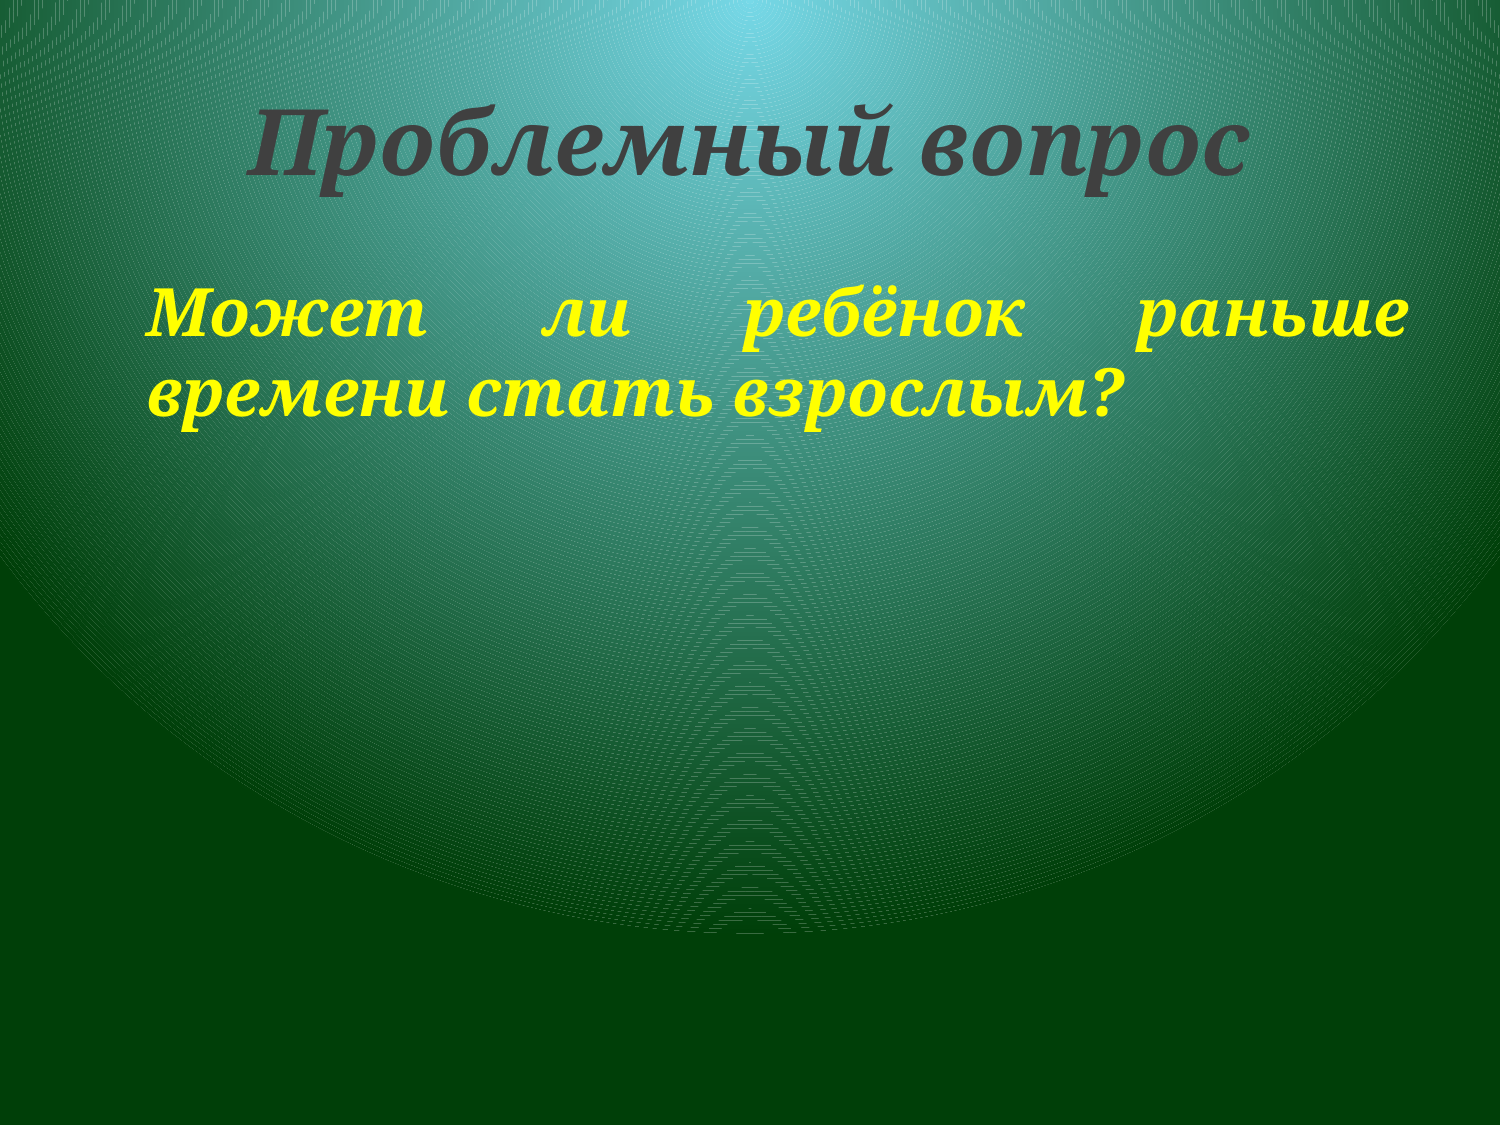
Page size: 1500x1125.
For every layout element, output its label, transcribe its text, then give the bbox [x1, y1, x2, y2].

title Проблемный вопрос [74, 44, 1426, 233]
list Может ли ребёнок раньше времени стать взрослым? [74, 262, 1426, 1006]
